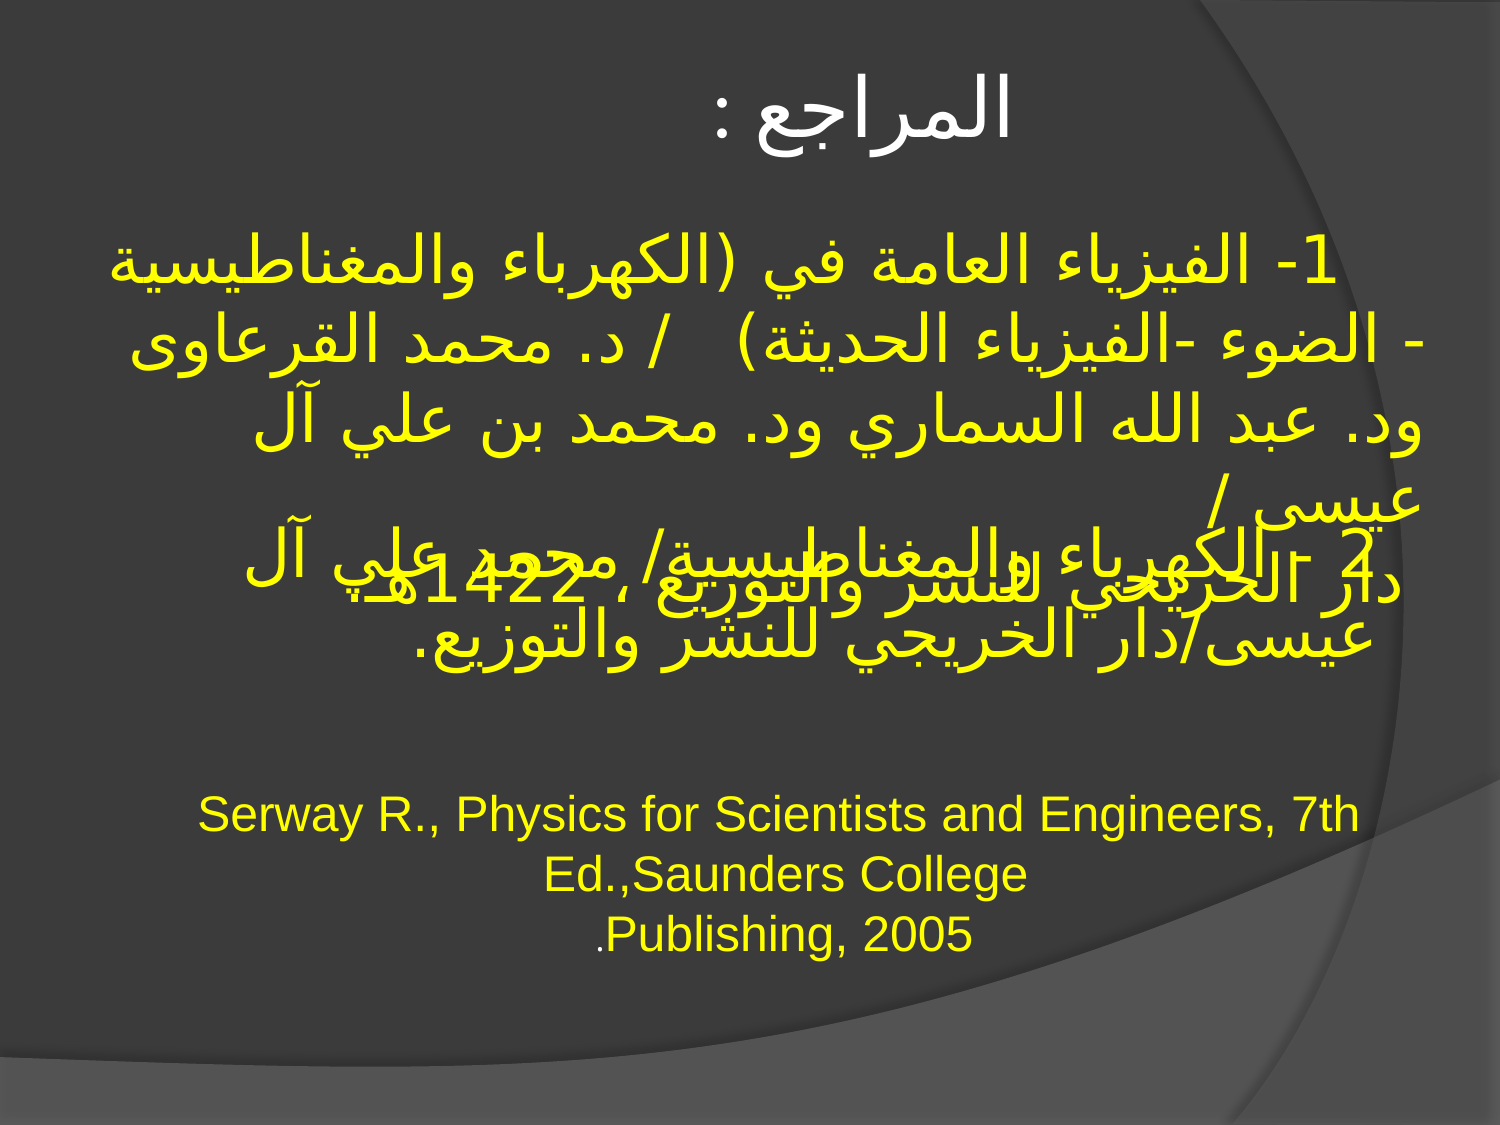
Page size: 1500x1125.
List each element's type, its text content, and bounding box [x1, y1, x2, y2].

text_box 1- الفيزياء العامة في (الكهرباء والمغناطيسية - الضوء -الفيزياء الحديثة) / د. محمد القرعاوى ود. عبد الله السماري ود. محمد بن علي آل عيسى / دار الخريجي للنشر والتوزيع ، 1422هـ. [58, 163, 1442, 774]
text_box Serway R., Physics for Scientists and Engineers, 7th Ed.,Saunders College Publishing, 2005. [58, 774, 1500, 970]
text_box المراجع : [644, 46, 1032, 162]
